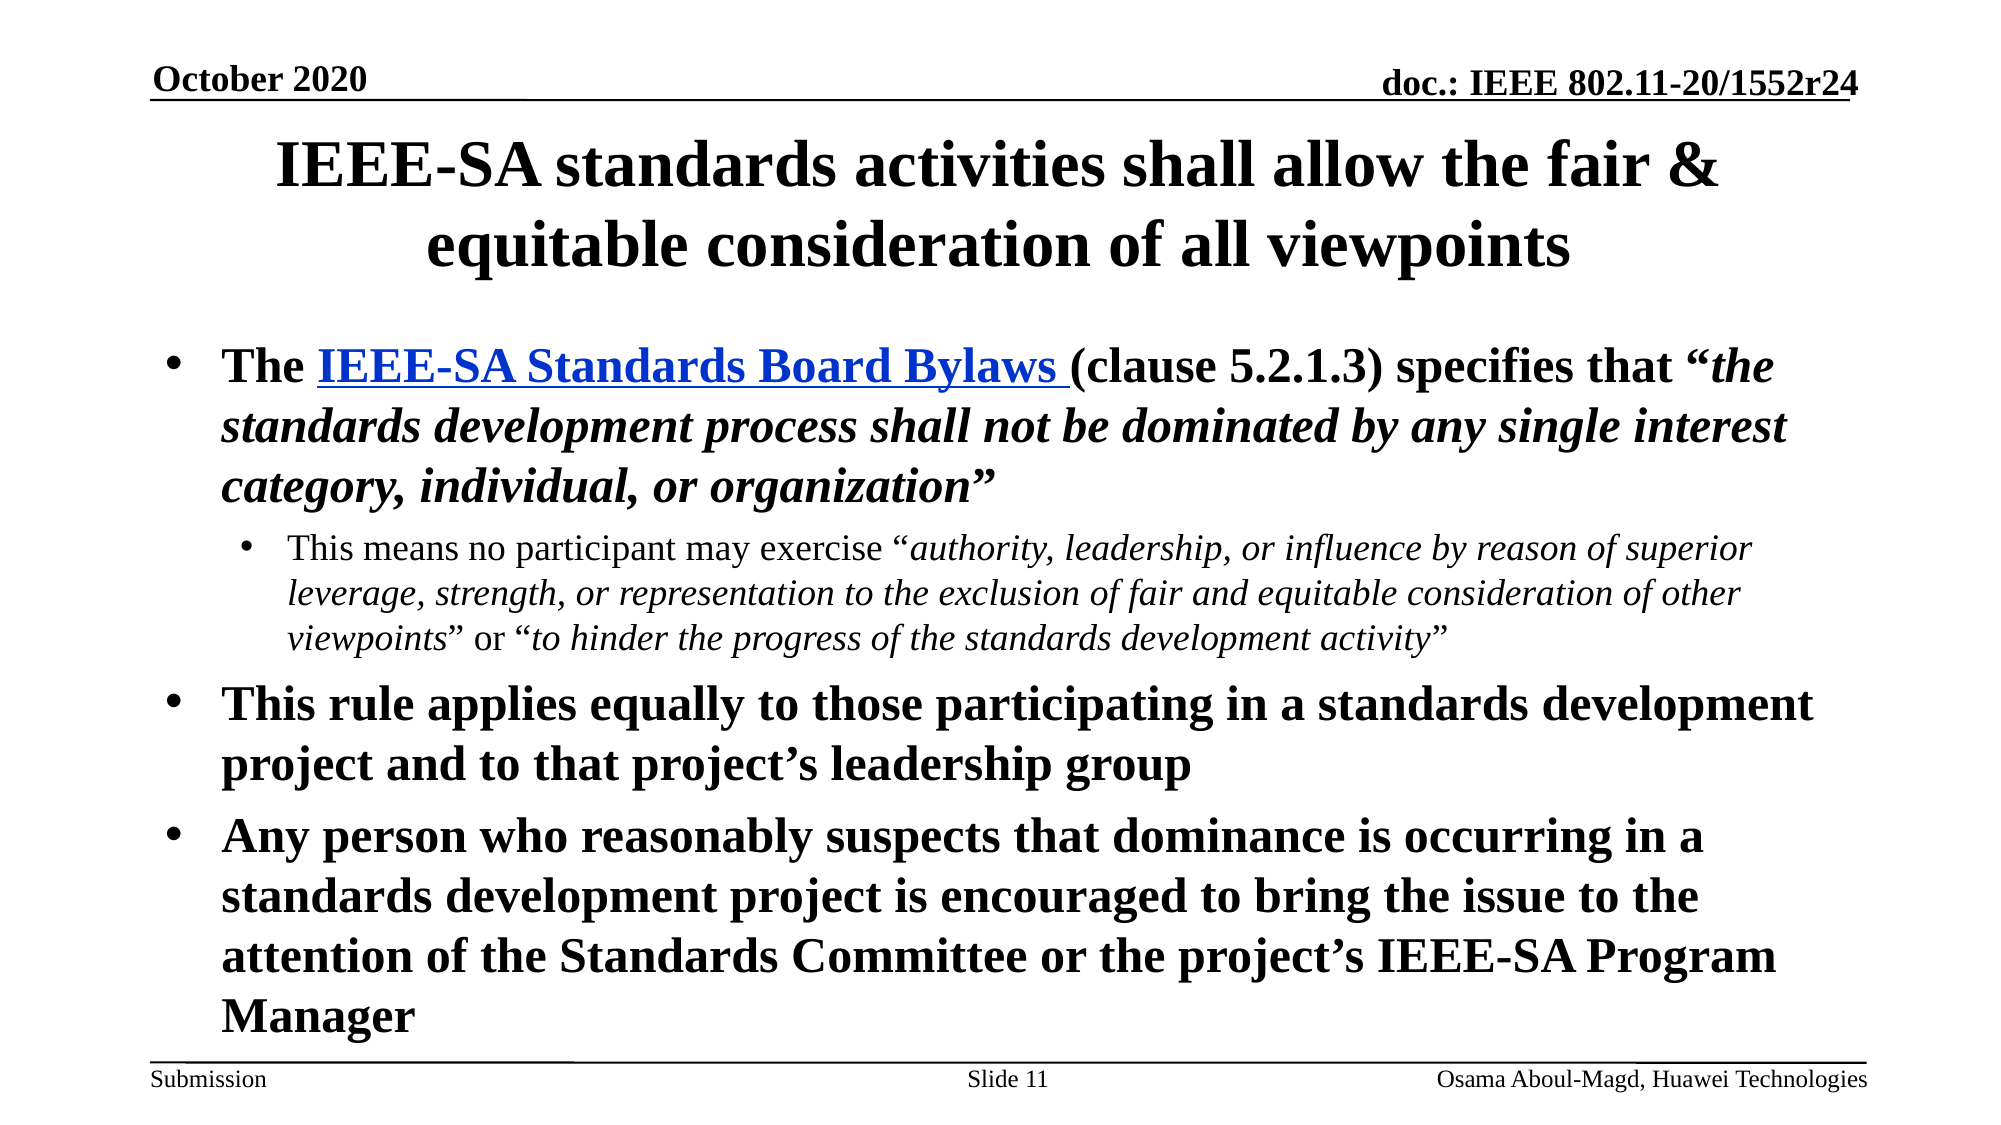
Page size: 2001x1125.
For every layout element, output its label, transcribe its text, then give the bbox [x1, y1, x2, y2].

list The IEEE-SA Standards Board Bylaws (clause 5.2.1.3) specifies that “the standards development process shall not be dominated by any single interest category, individual, or organization” This means no participant may exercise “authority, leadership, or influence by reason of superior leverage, strength, or representation to the exclusion of fair and equitable consideration of other viewpoints” or “to hinder the progress of the standards development activity” This rule applies equally to those participating in a standards development project and to that project’s leadership group Any person who reasonably suspects that dominance is occurring in a standards development project is encouraged to bring the issue to the attention of the Standards Committee or the project’s IEEE-SA Program Manager [149, 324, 1850, 1000]
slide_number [152, 54, 563, 100]
slide_number Slide 11 [950, 1061, 1067, 1123]
title IEEE-SA standards activities shall allow the fair & equitable consideration of all viewpoints [149, 112, 1850, 288]
footer Osama Aboul-Magd, Huawei Technologies [1171, 1061, 1869, 1093]
